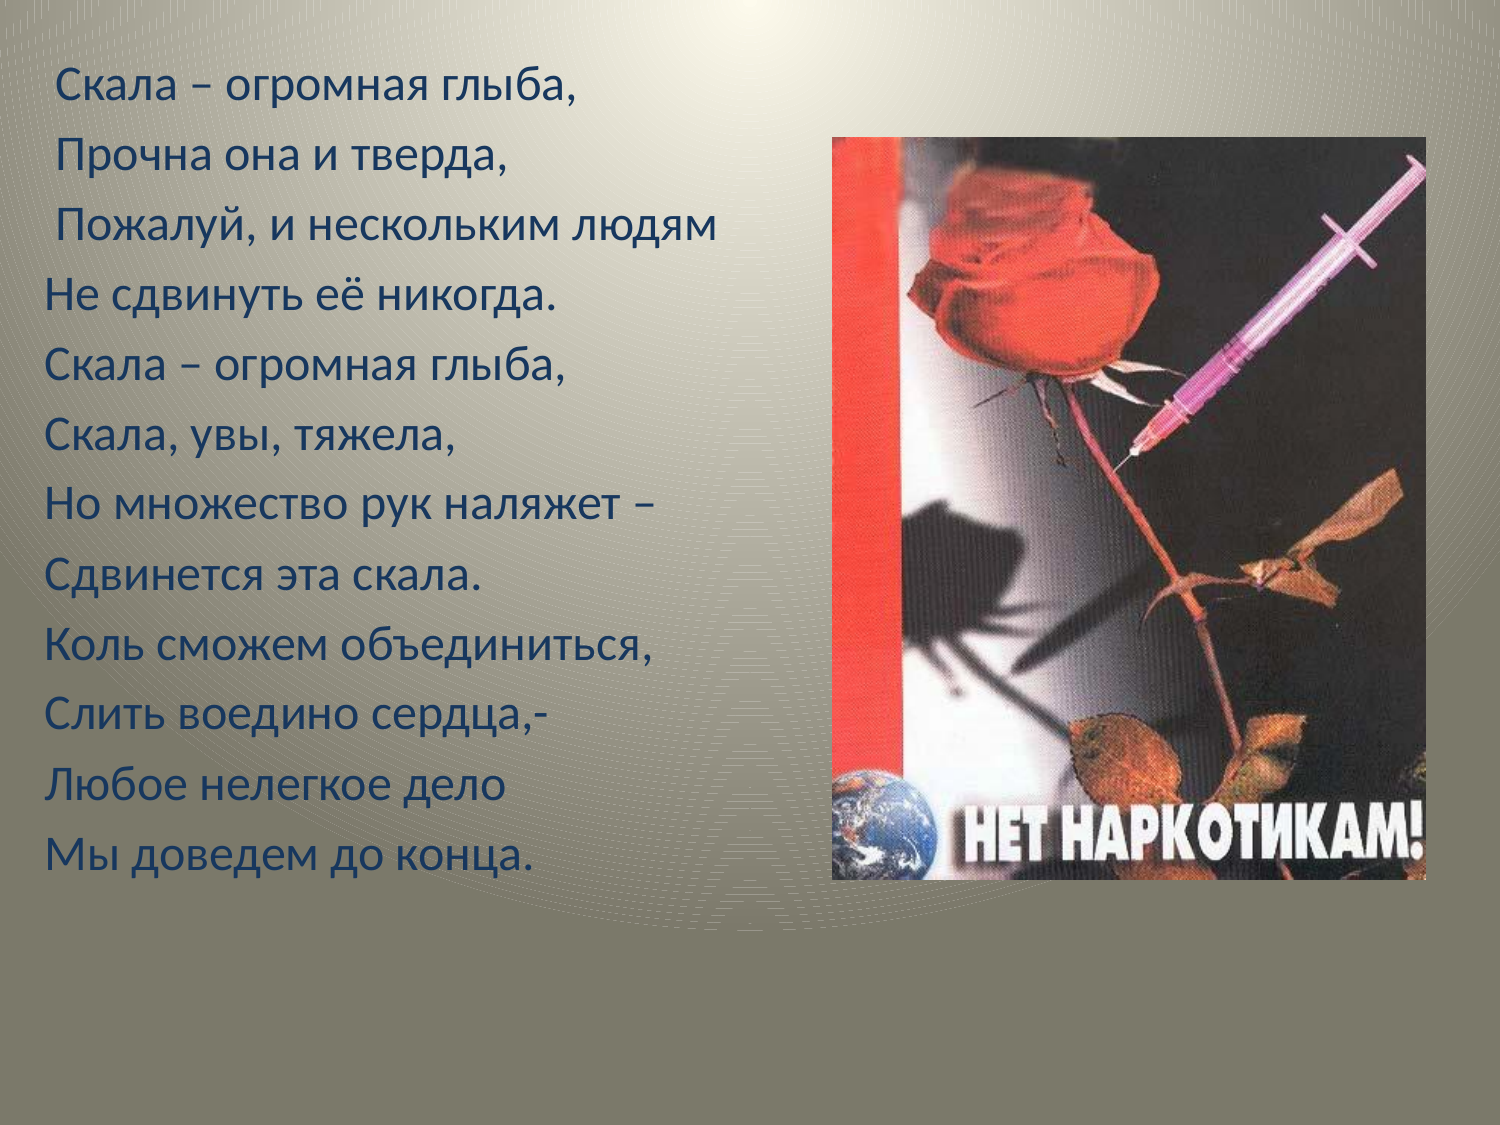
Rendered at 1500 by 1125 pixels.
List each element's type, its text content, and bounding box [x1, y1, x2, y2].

list Скала – огромная глыба, Прочна она и тверда, Пожалуй, и нескольким людям Не сдвинуть её никогда. Скала – огромная глыба, Скала, увы, тяжела, Но множество рук наляжет – Сдвинется эта скала. Коль сможем объединиться, Слить воедино сердца,- Любое нелегкое дело Мы доведем до конца. [29, 42, 774, 1071]
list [832, 136, 1426, 880]
